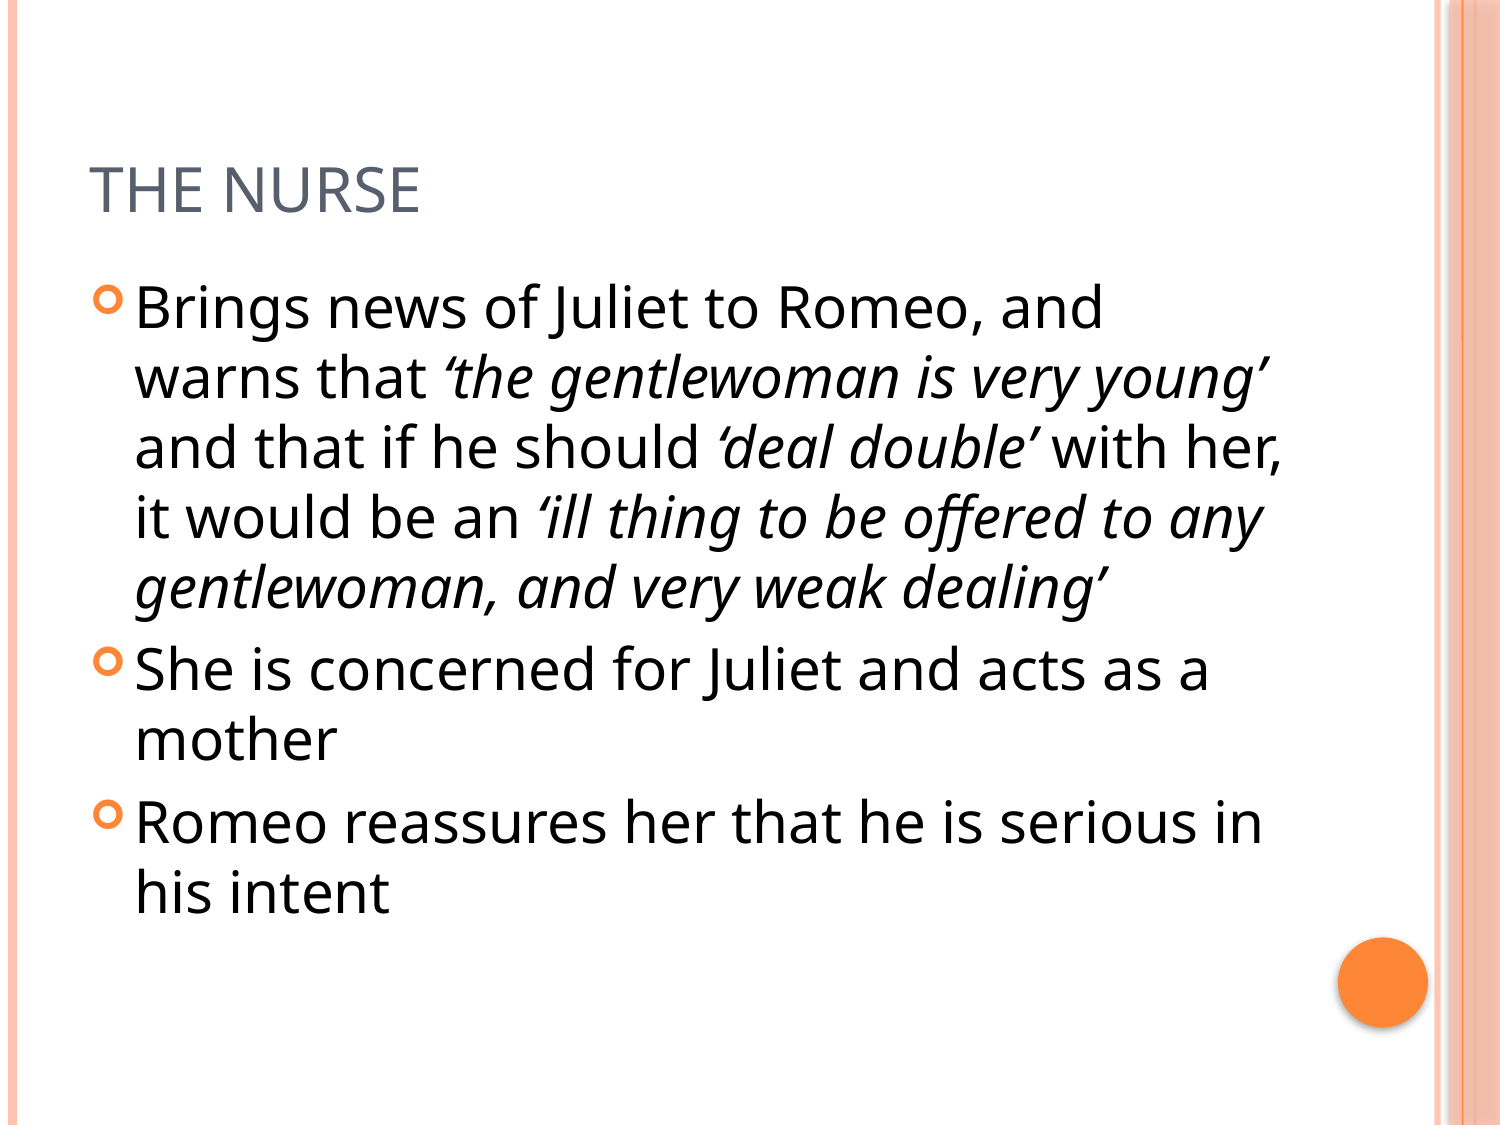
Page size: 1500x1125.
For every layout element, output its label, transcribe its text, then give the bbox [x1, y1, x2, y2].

title The Nurse [75, 45, 1300, 233]
list Brings news of Juliet to Romeo, and warns that ‘the gentlewoman is very young’ and that if he should ‘deal double’ with her, it would be an ‘ill thing to be offered to any gentlewoman, and very weak dealing’ She is concerned for Juliet and acts as a mother Romeo reassures her that he is serious in his intent [75, 262, 1300, 1062]
